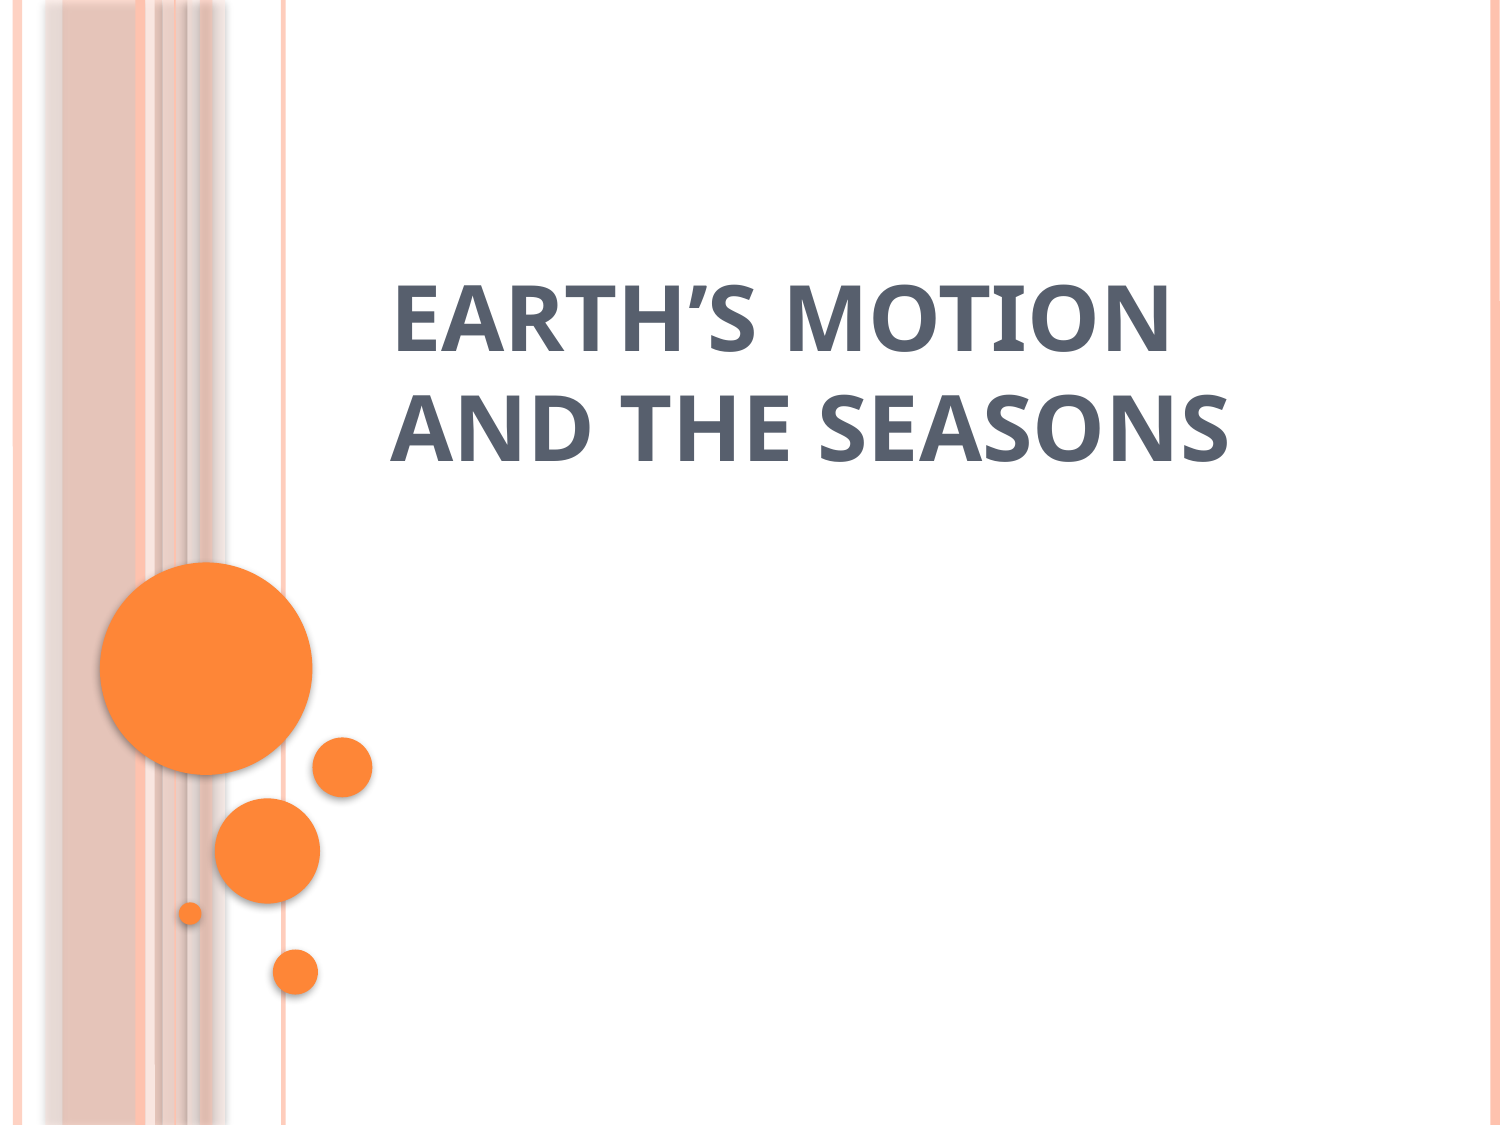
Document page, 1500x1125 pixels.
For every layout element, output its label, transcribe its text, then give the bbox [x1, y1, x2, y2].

title EARTH’S MOTION AND THE SEASONS [375, 99, 1388, 488]
